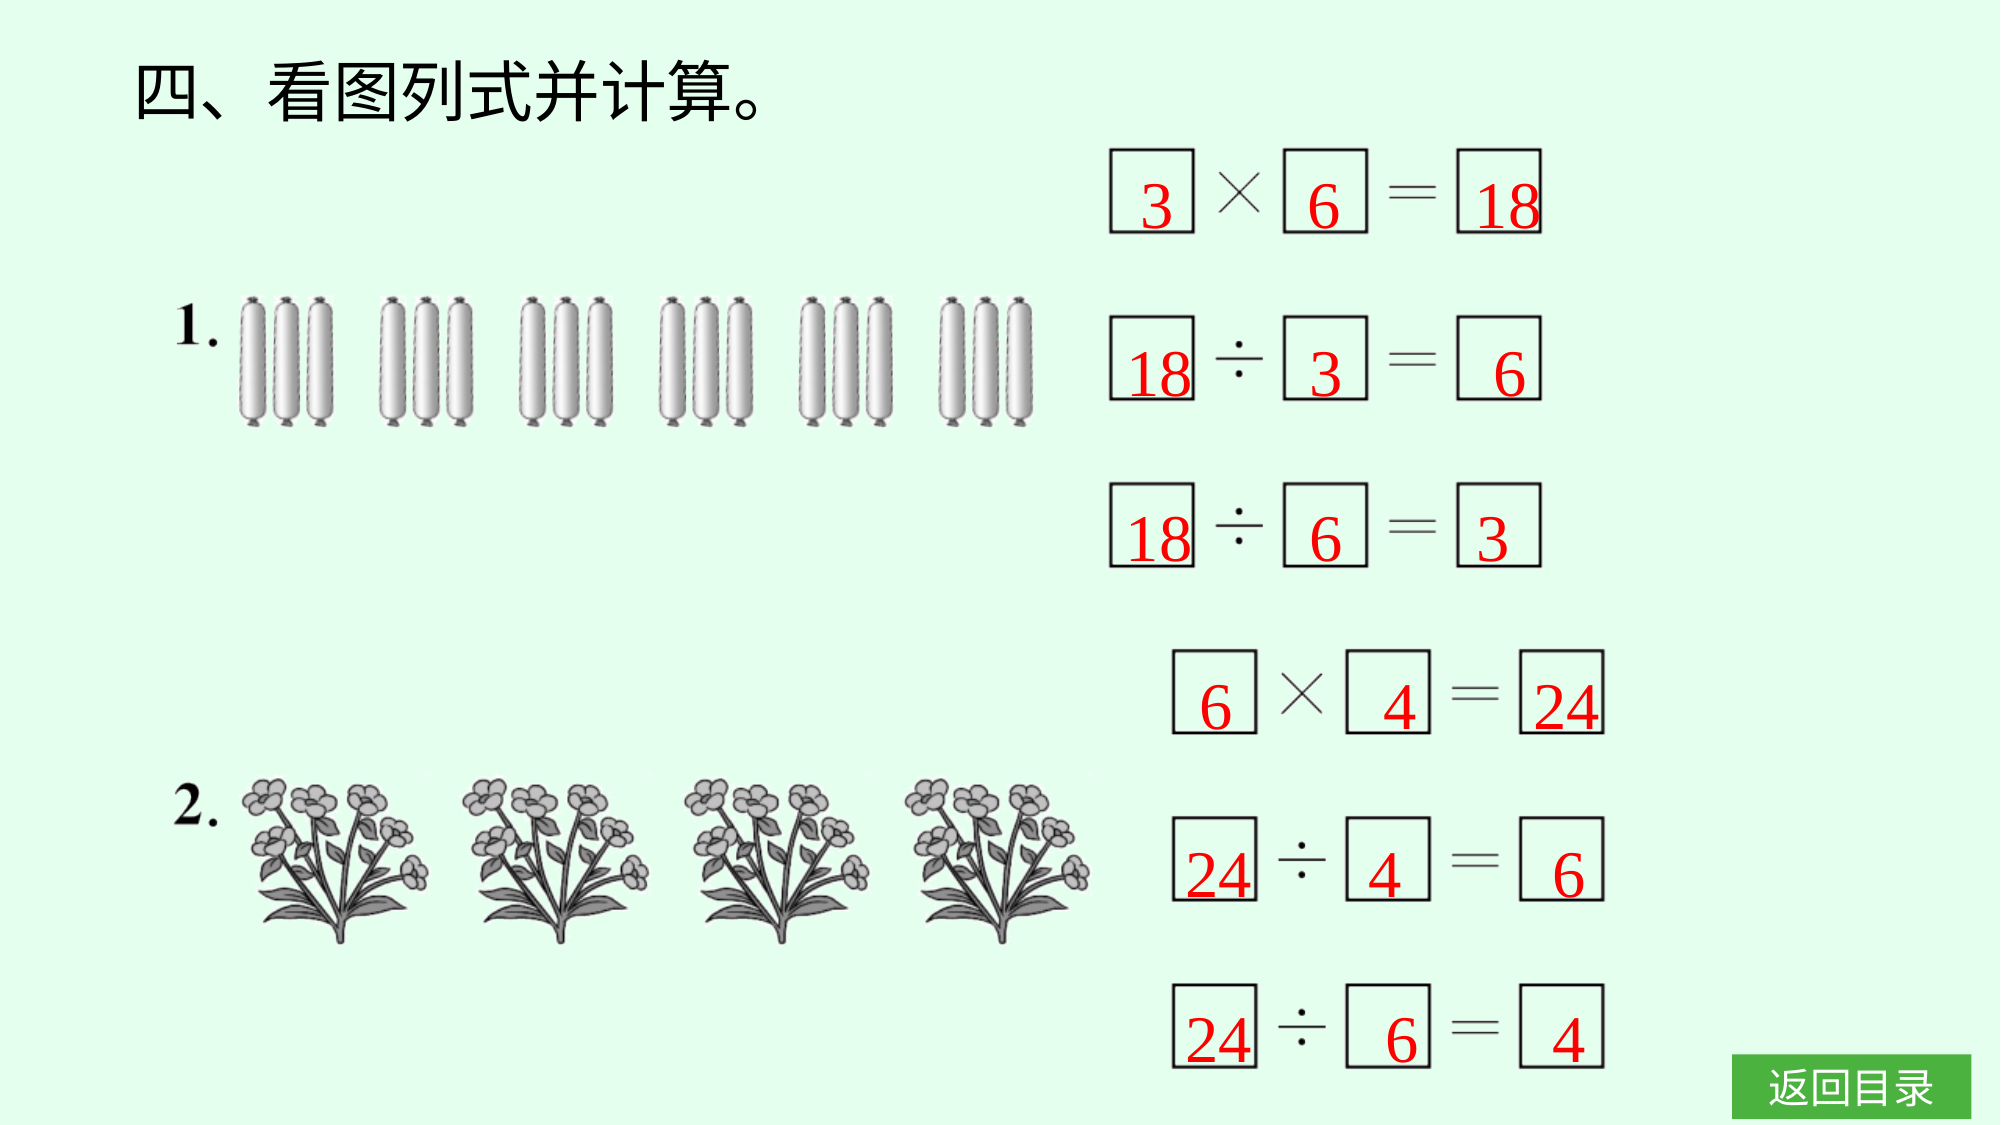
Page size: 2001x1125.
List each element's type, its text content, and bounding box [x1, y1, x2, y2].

picture [127, 138, 1737, 1085]
text_box 四、看图列式并计算。 [118, 26, 831, 137]
